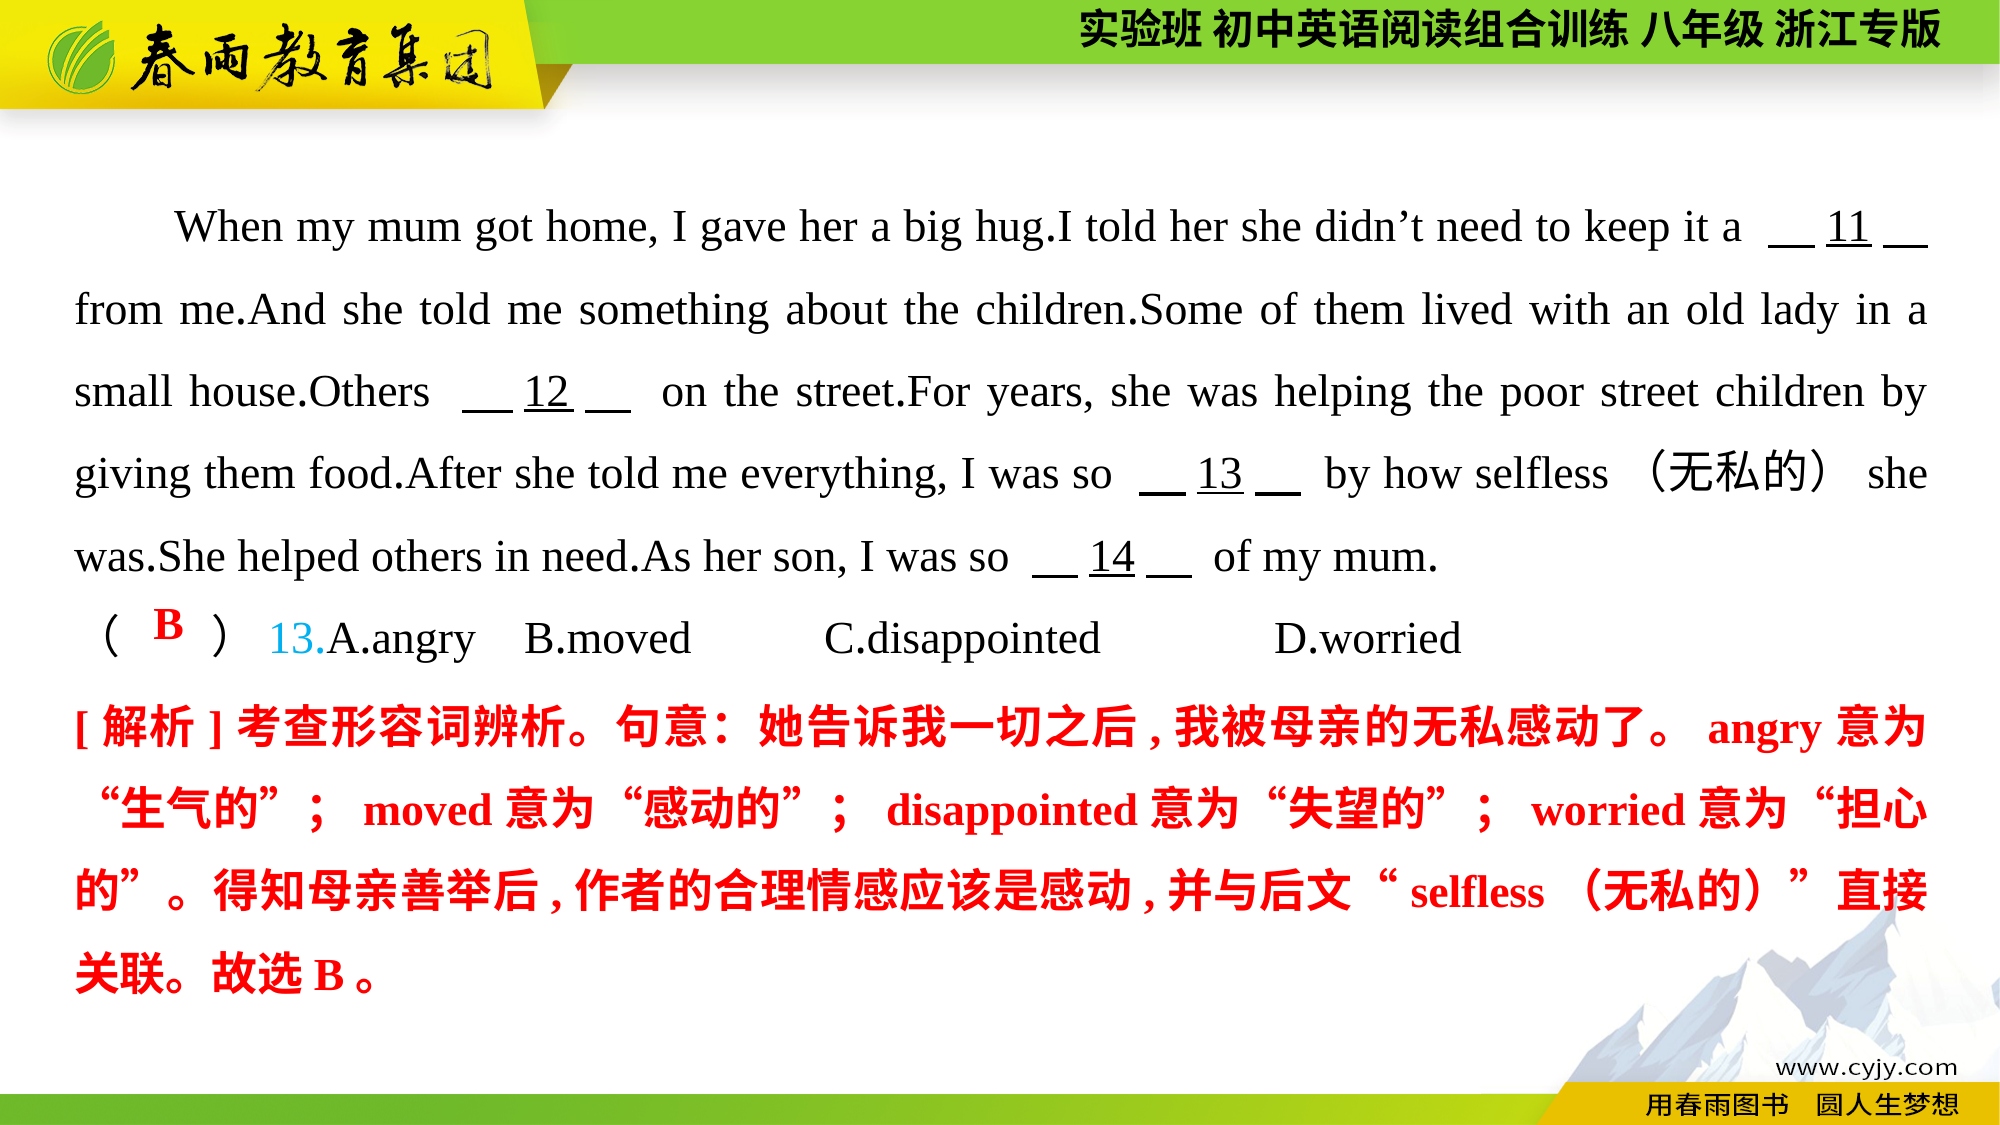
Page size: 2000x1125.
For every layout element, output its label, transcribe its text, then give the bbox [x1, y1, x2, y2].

picture [0, 0, 2000, 1125]
text_box [解析]考查形容词辨析。句意：她告诉我一切之后,我被母亲的无私感动了。angry意为“生气的”；moved意为“感动的”；disappointed意为“失望的”；worried意为“担心的”。得知母亲善举后,作者的合理情感应该是感动,并与后文“selfless（无私的）”直接关联。故选B。 [59, 662, 1944, 1008]
list When my mum got home, I gave her a big hug.I told her she didn’t need to keep it a 11 from me.And she told me something about the children.Some of them lived with an old lady in a small house.Others 12 on the street.For years, she was helping the poor street children by giving them food.After she told me everything, I was so 13 by how selfless（无私的）she was.She helped others in need.As her son, I was so 14 of my mum. （ ）13.A.angry B.moved C.disappointed D.worried [59, 160, 1944, 662]
text_box B [138, 586, 199, 656]
